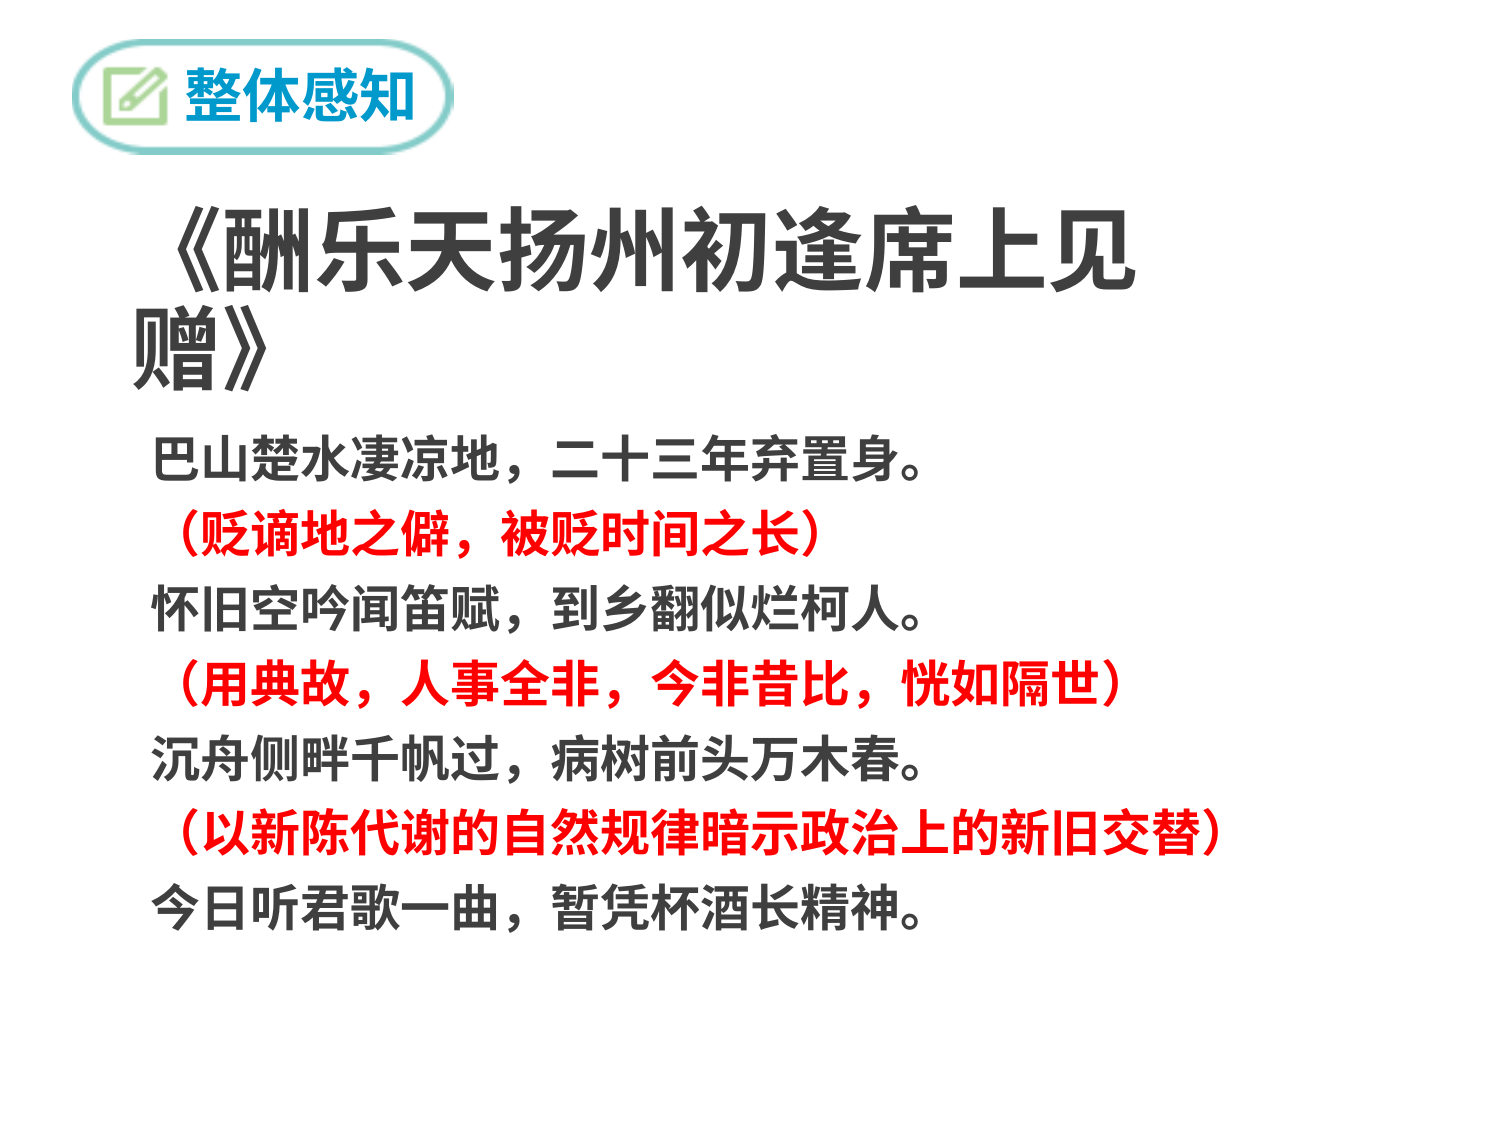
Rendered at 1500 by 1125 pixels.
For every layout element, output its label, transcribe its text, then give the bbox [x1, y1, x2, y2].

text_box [72, 39, 454, 155]
list 巴山楚水凄凉地，二十三年弃置身。 （贬谪地之僻，被贬时间之长） 怀旧空吟闻笛赋，到乡翻似烂柯人。 （用典故，人事全非，今非昔比，恍如隔世） 沉舟侧畔千帆过，病树前头万木春。 （以新陈代谢的自然规律暗示政治上的新旧交替） 今日听君歌一曲，暂凭杯酒长精神。 [135, 427, 1365, 974]
title 《酬乐天扬州初逢席上见赠》 [115, 229, 1311, 380]
